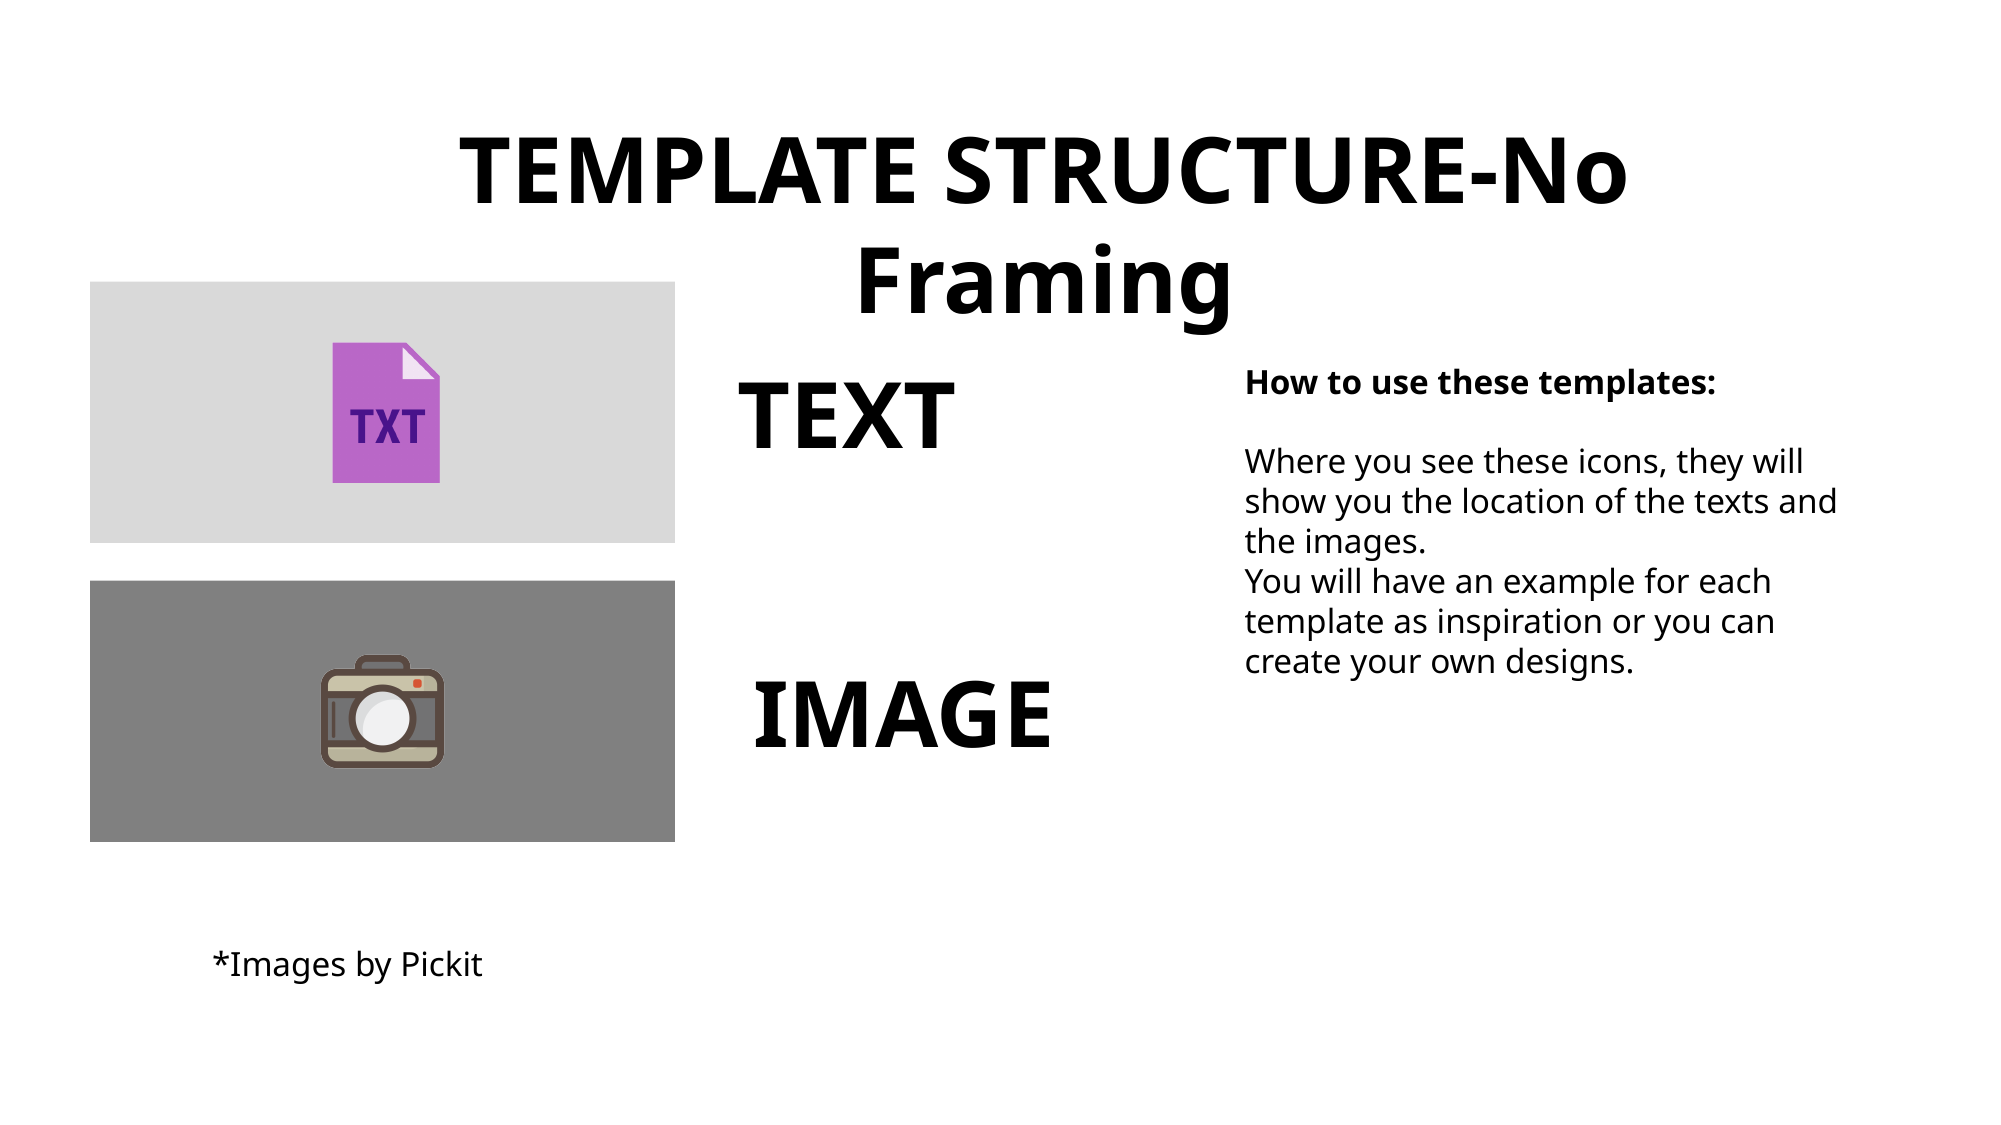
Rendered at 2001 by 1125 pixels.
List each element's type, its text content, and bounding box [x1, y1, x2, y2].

text_box [89, 580, 676, 843]
text_box [89, 281, 676, 544]
text_box TEXT [723, 349, 1182, 474]
picture [278, 607, 487, 816]
text_box TEMPLATE STRUCTURE-No Framing [278, 104, 1812, 340]
text_box IMAGE [738, 648, 1197, 773]
picture [302, 332, 463, 493]
text_box How to use these templates: Where you see these icons, they will show you the location of the texts and the images. You will have an example for each template as inspiration or you can create your own designs. [1229, 353, 1855, 688]
text_box *Images by Pickit [197, 935, 516, 991]
